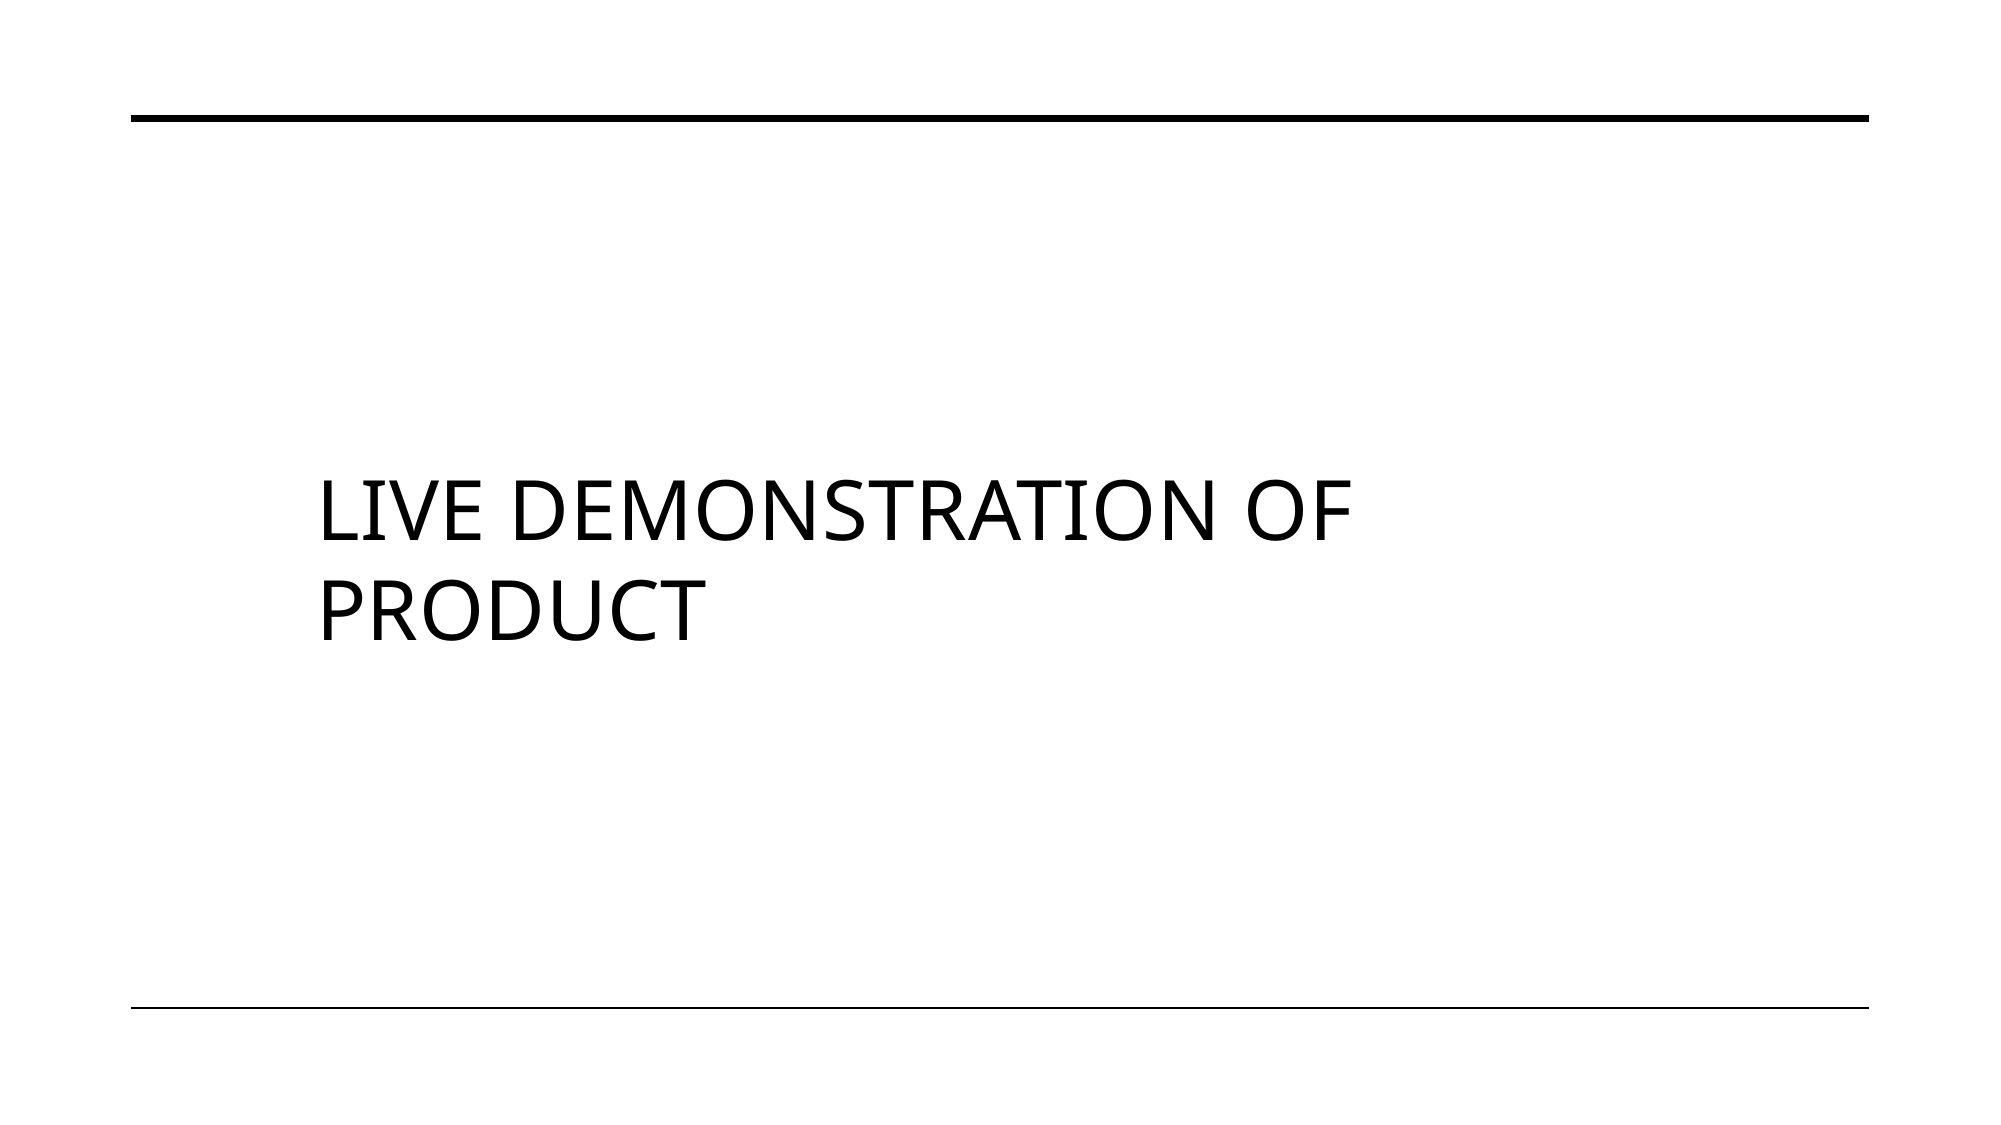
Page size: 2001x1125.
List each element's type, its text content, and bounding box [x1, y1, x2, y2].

title Live demonstration of product [301, 450, 1699, 675]
